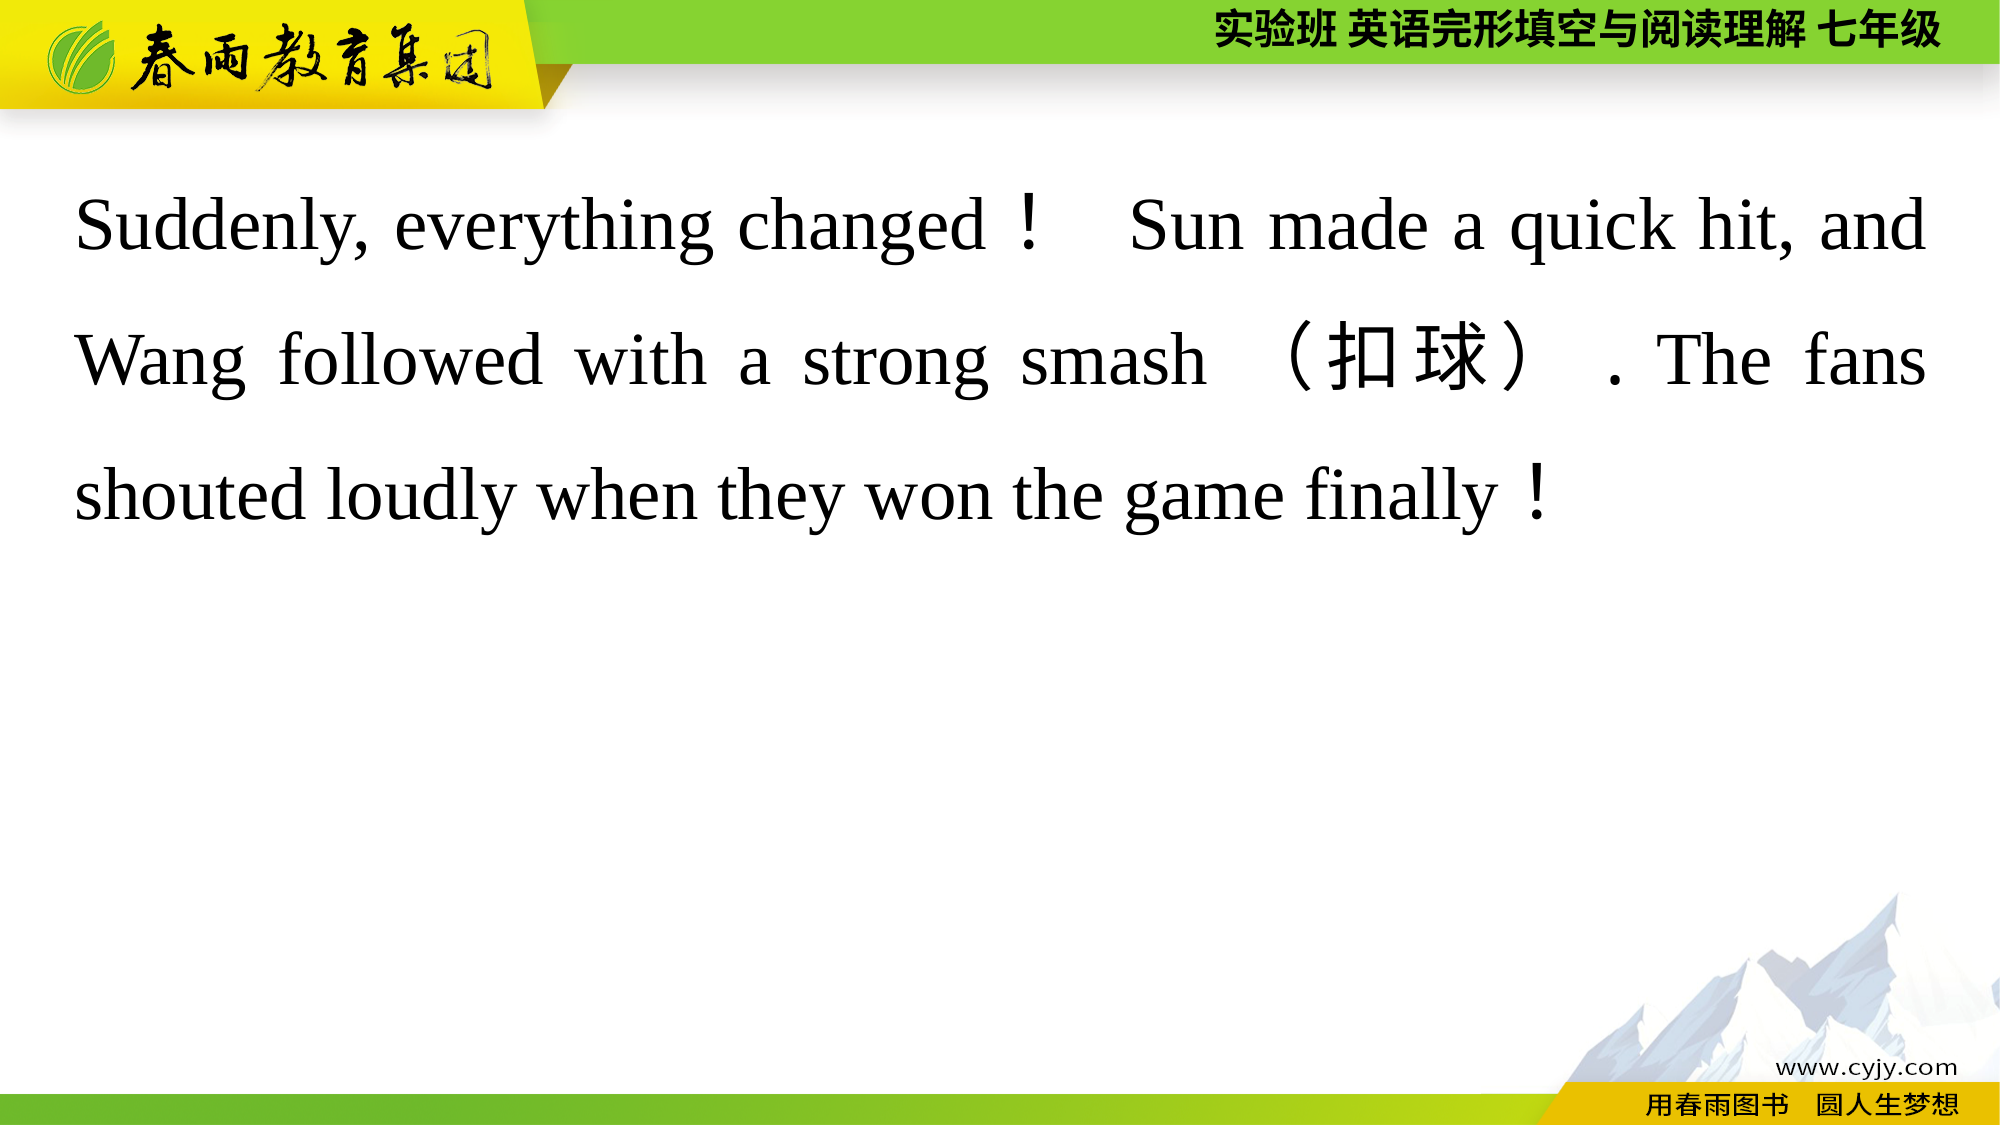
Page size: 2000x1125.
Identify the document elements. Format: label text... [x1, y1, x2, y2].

picture [0, 0, 2000, 1125]
list Suddenly, everything changed！ Sun made a quick hit, and Wang followed with a strong smash（扣球）. The fans shouted loudly when they won the game finally！ [59, 122, 1944, 530]
